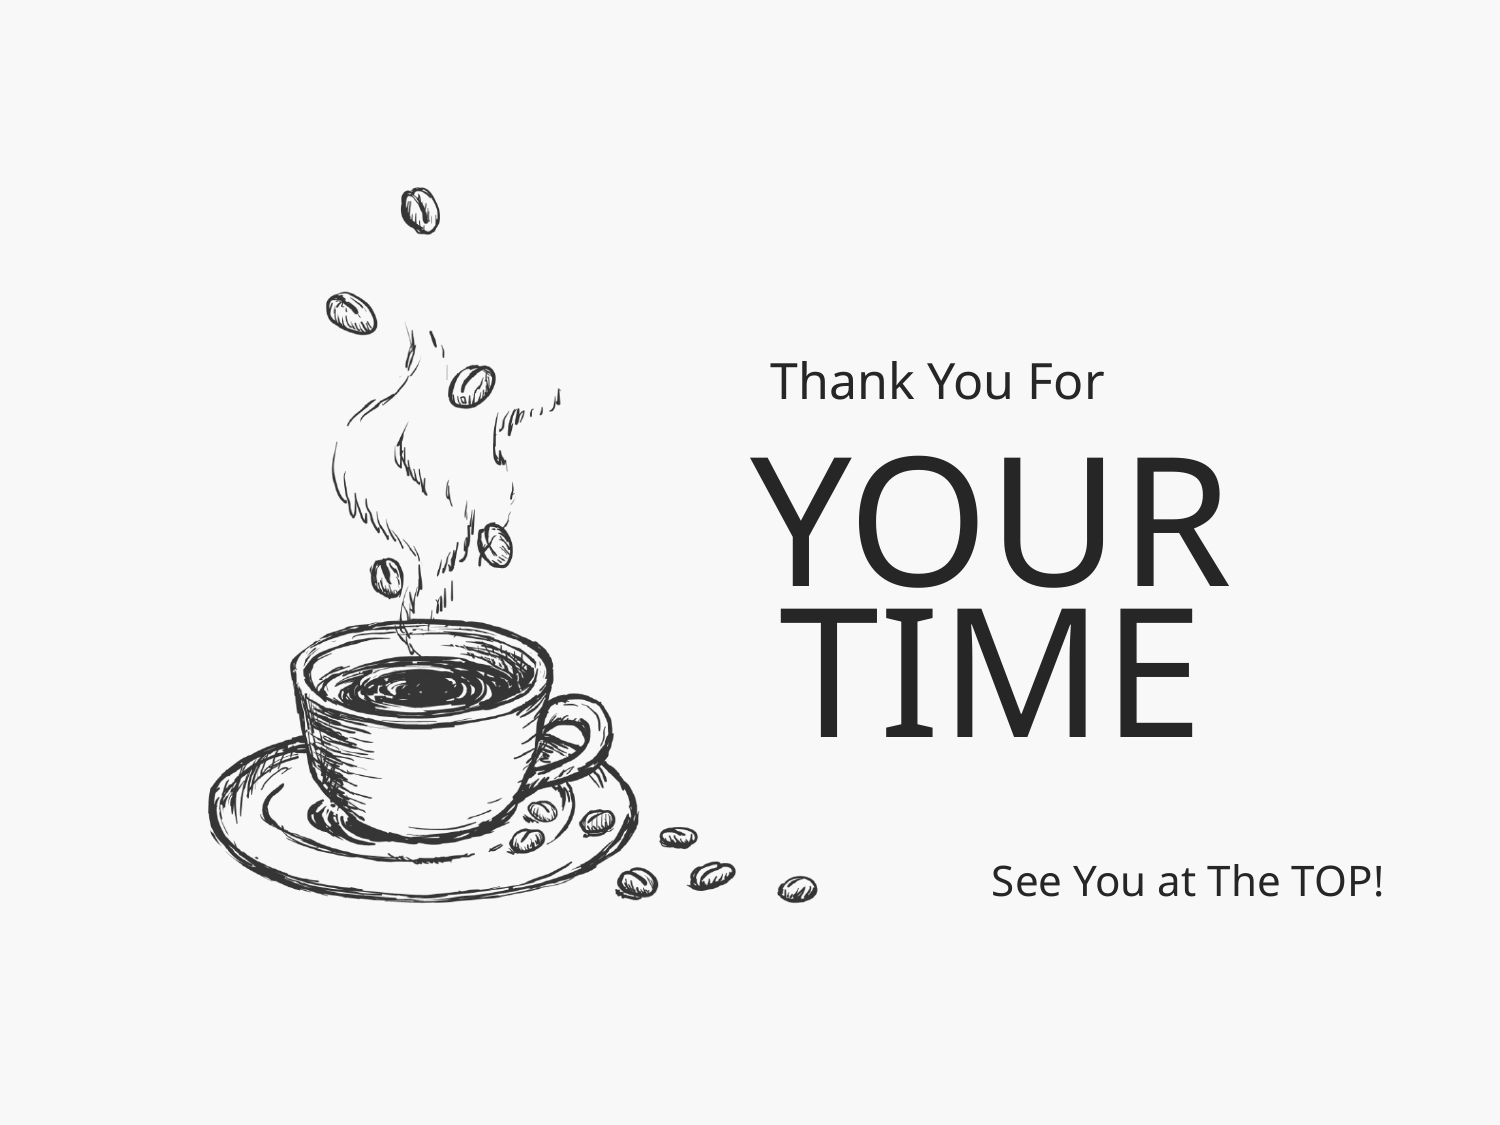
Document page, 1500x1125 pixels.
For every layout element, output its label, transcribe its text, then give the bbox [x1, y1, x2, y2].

text_box Thank You For [870, 342, 1246, 418]
picture [136, 168, 870, 945]
text_box YOUR TIME [870, 458, 1306, 776]
text_box See You at The TOP! [900, 846, 1476, 913]
